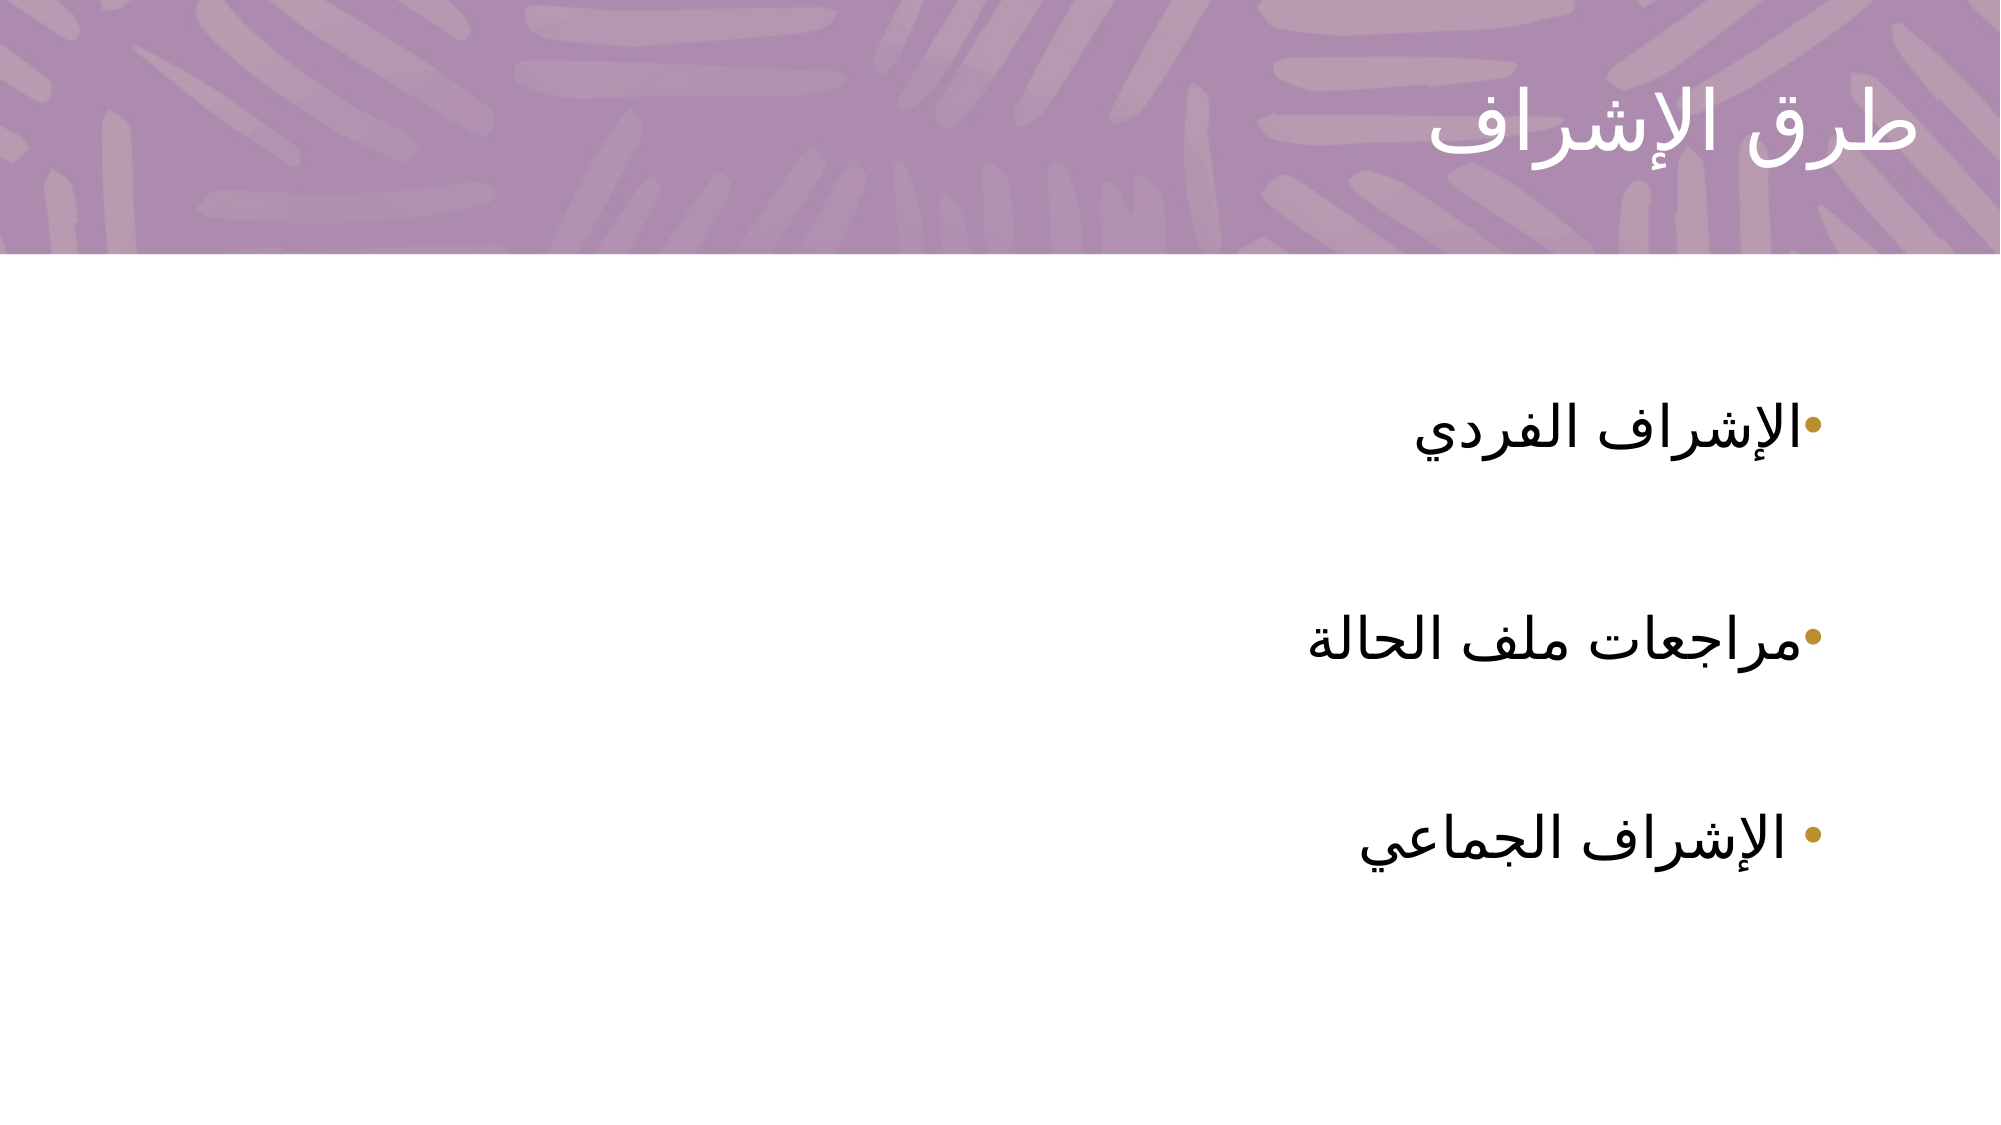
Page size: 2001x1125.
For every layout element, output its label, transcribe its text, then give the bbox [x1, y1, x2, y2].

list الإشراف الفردي مراجعات ملف الحالة الإشراف الجماعي [237, 374, 1833, 1036]
picture [0, 0, 2000, 1125]
title طرق الإشراف [61, 33, 1938, 220]
